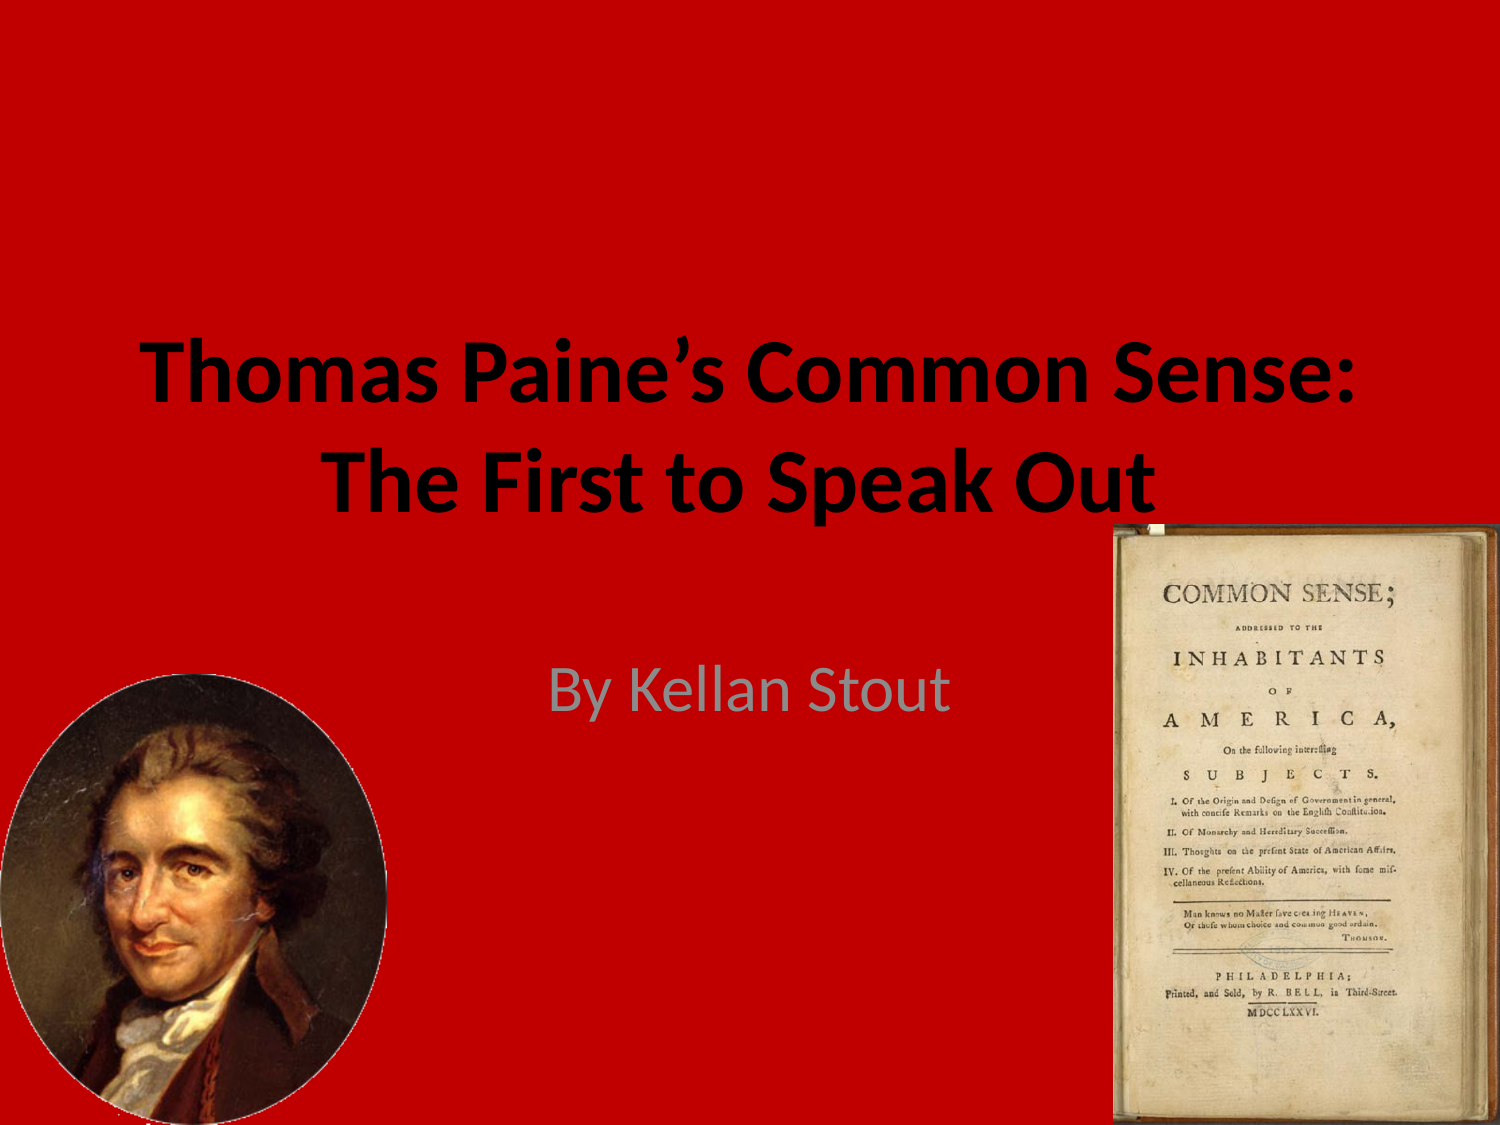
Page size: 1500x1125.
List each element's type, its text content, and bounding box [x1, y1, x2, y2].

picture [1113, 524, 1500, 1125]
title Thomas Paine’s Common Sense: The First to Speak Out [112, 299, 1388, 542]
picture [0, 674, 388, 1125]
subtitle By Kellan Stout [225, 637, 1108, 925]
